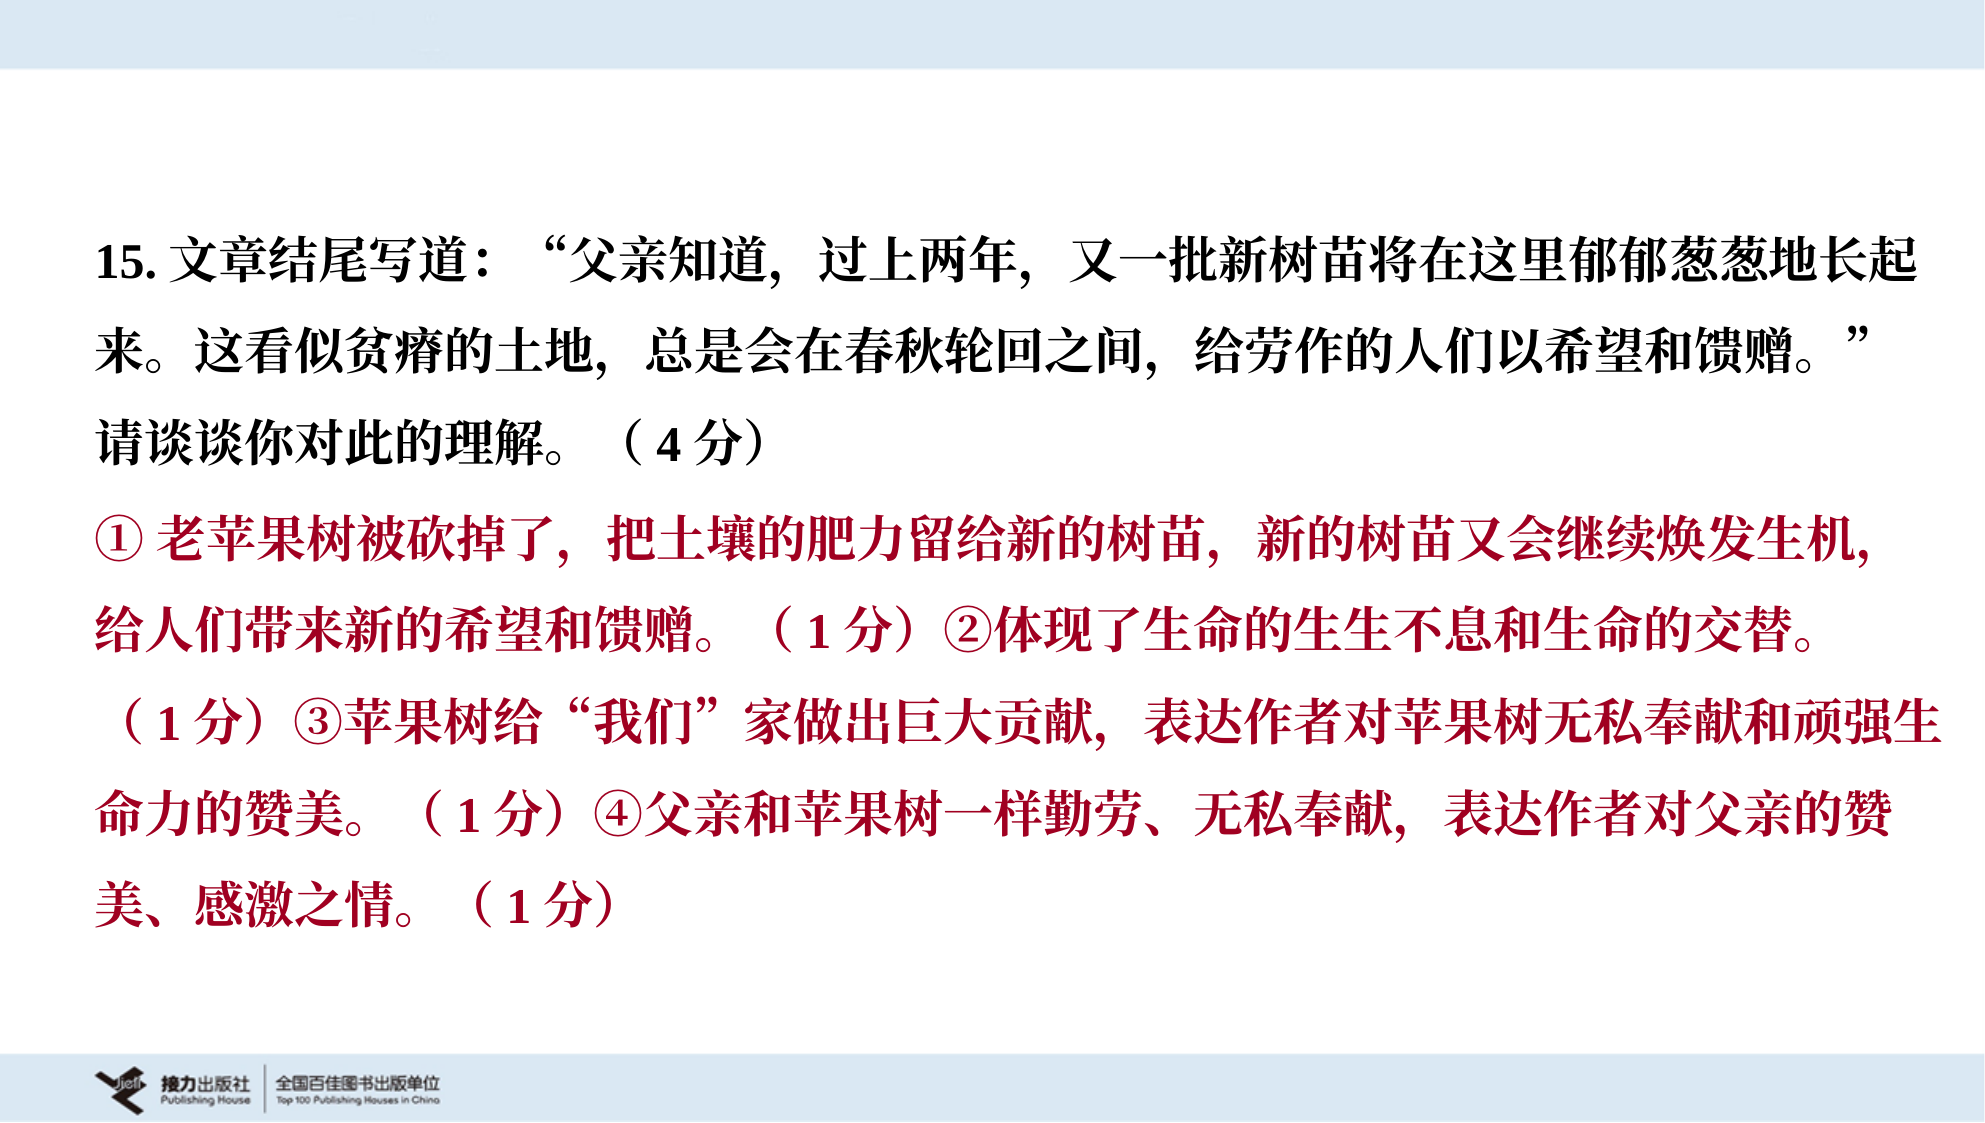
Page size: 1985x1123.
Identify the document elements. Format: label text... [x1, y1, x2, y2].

text_box ①老苹果树被砍掉了，把土壤的肥力留给新的树苗，新的树苗又会继续焕发生机， 给人们带来新的希望和馈赠。（1分）②体现了生命的生生不息和生命的交替。 （1分）③苹果树给“我们”家做出巨大贡献，表达作者对苹果树无私奉献和顽强生 命力的赞美。（1分）④父亲和苹果树一样勤劳、无私奉献，表达作者对父亲的赞 美、感激之情。（1分） [94, 475, 1892, 934]
text_box 15.文章结尾写道：“父亲知道，过上两年，又一批新树苗将在这里郁郁葱葱地长起 来。这看似贫瘠的土地，总是会在春秋轮回之间，给劳作的人们以希望和馈赠。” 请谈谈你对此的理解。（4分） [94, 196, 1892, 472]
picture [0, 0, 1985, 1122]
